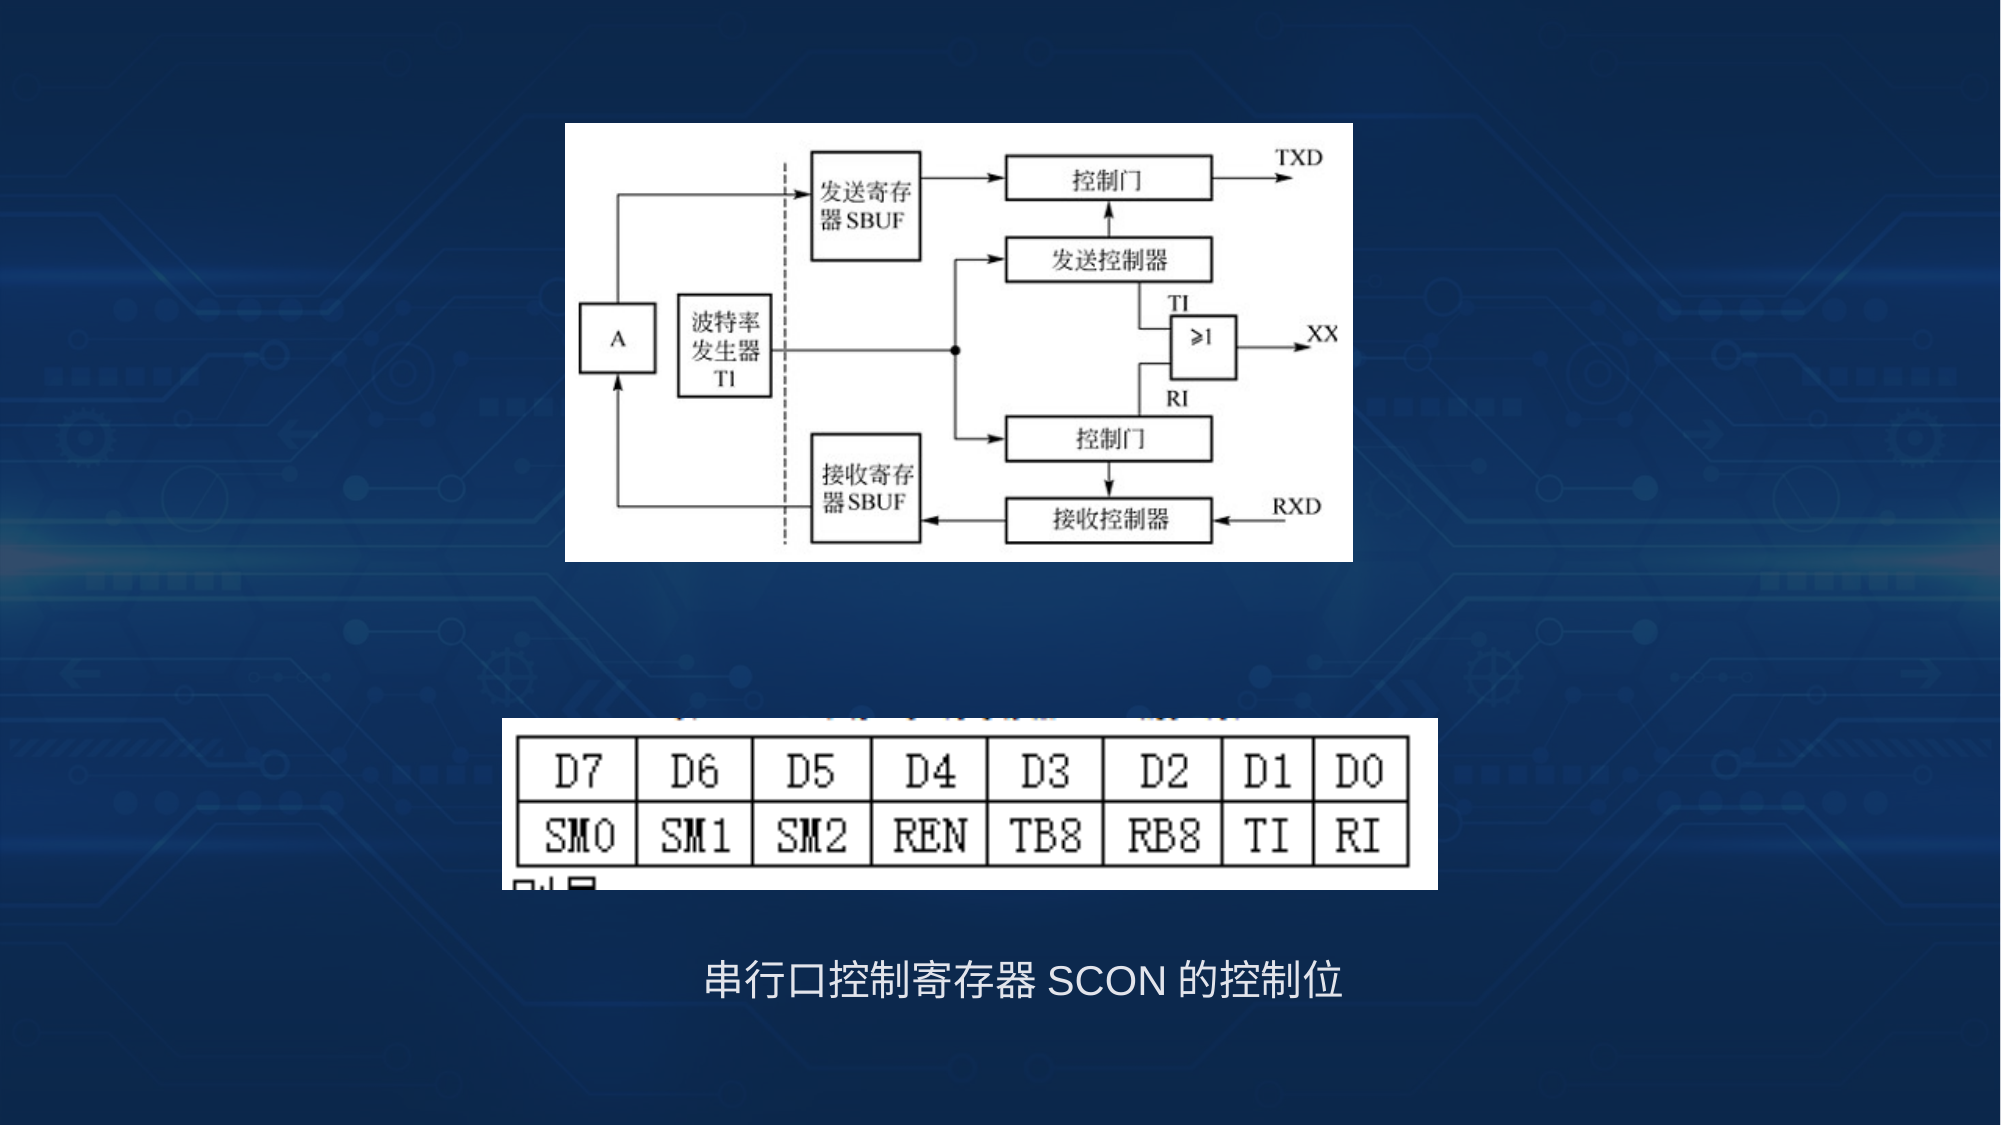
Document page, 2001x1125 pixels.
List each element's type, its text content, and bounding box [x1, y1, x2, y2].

picture [501, 718, 1439, 891]
text_box 串行口控制寄存器SCON的控制位 [688, 946, 1360, 1011]
picture [564, 123, 1354, 562]
